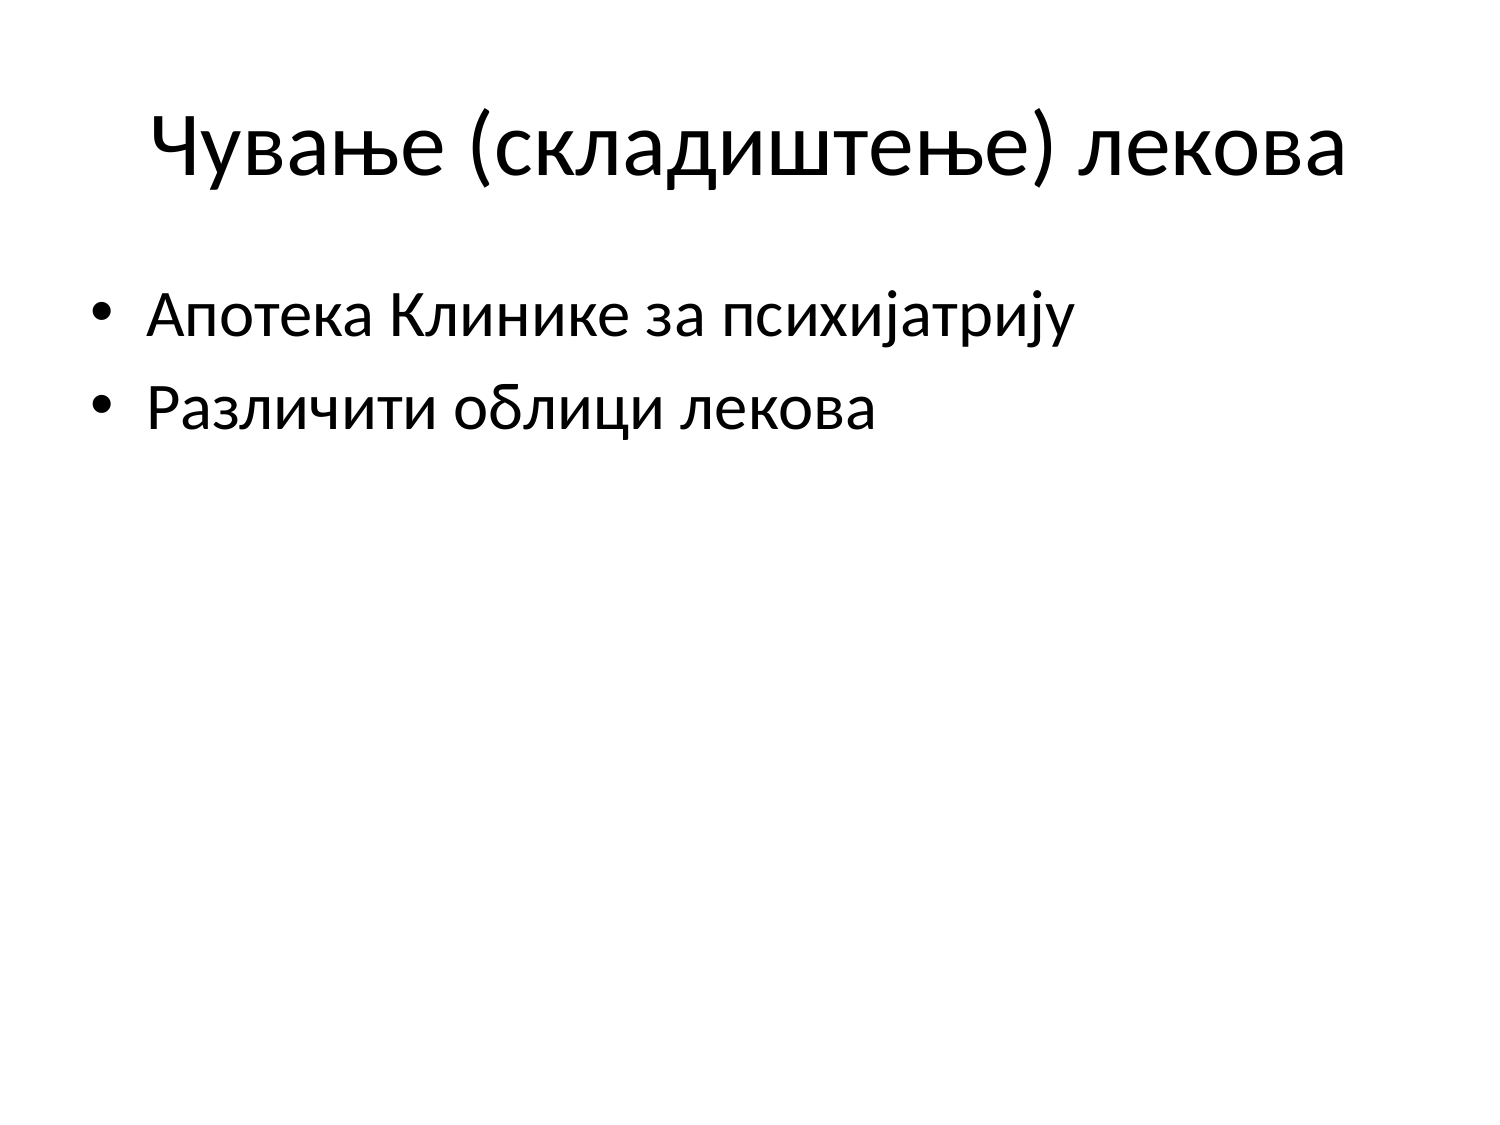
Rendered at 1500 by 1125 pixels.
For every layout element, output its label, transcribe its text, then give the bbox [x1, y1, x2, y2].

title Чување (складиштење) лекова [75, 45, 1425, 233]
list Апотека Клинике за психијатрију Различити облици лекова [75, 262, 1425, 1005]
